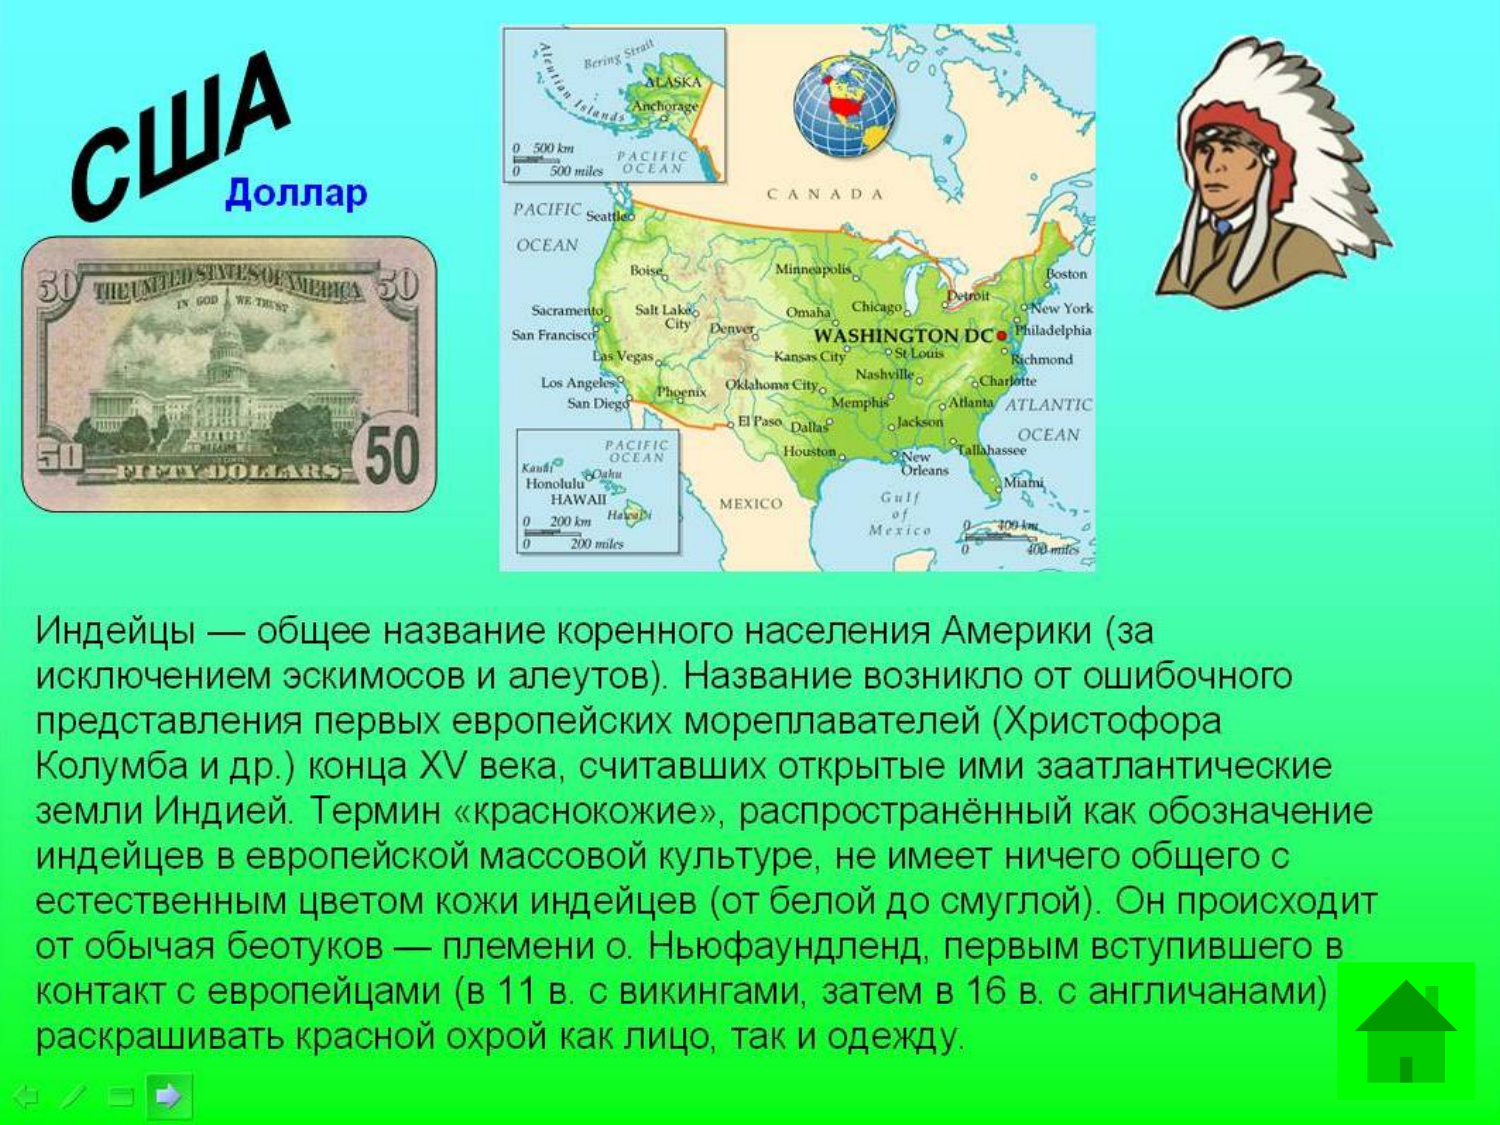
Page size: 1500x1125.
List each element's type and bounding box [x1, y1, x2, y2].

text_box [1337, 962, 1475, 1100]
picture [0, 0, 1500, 1125]
